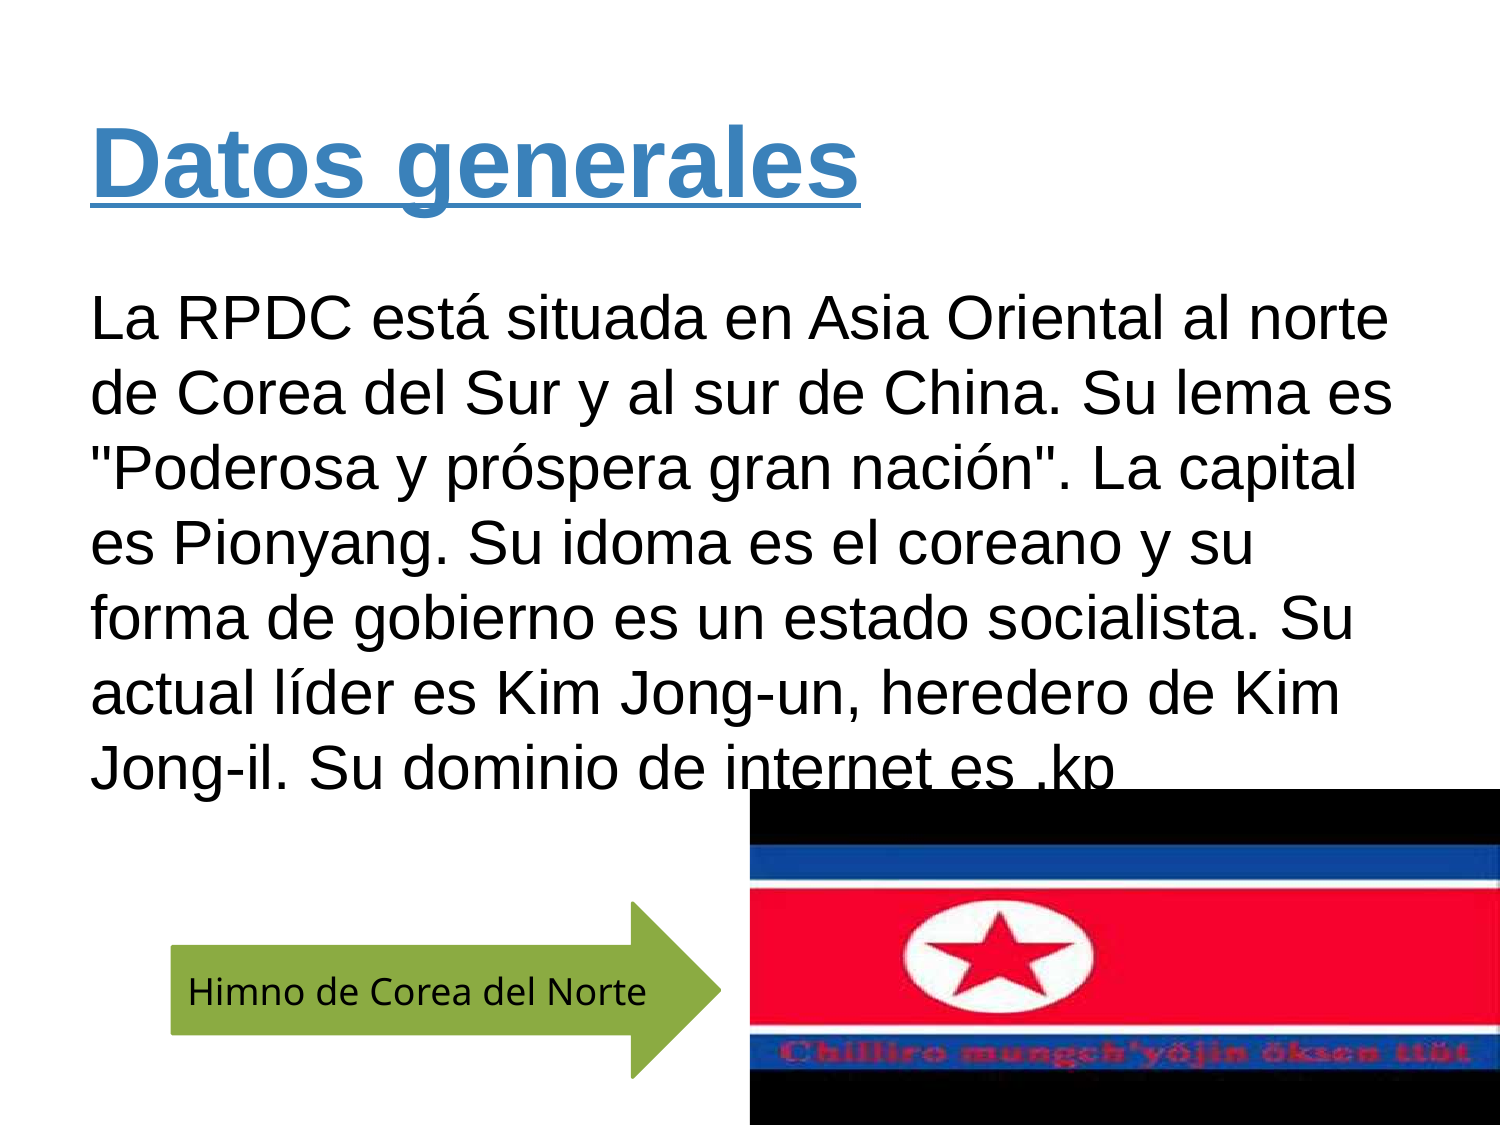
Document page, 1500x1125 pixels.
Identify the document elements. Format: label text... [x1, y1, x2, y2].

text_box Himno de Corea del Norte [172, 902, 720, 1078]
text_box [749, 789, 1500, 1125]
title Datos generales [75, 45, 1425, 233]
list La RPDC está situada en Asia Oriental al norte de Corea del Sur y al sur de China. Su lema es "Poderosa y próspera gran nación". La capital es Pionyang. Su idoma es el coreano y su forma de gobierno es un estado socialista. Su actual líder es Kim Jong-un, heredero de Kim Jong-il. Su dominio de internet es .kp [75, 262, 1425, 1078]
